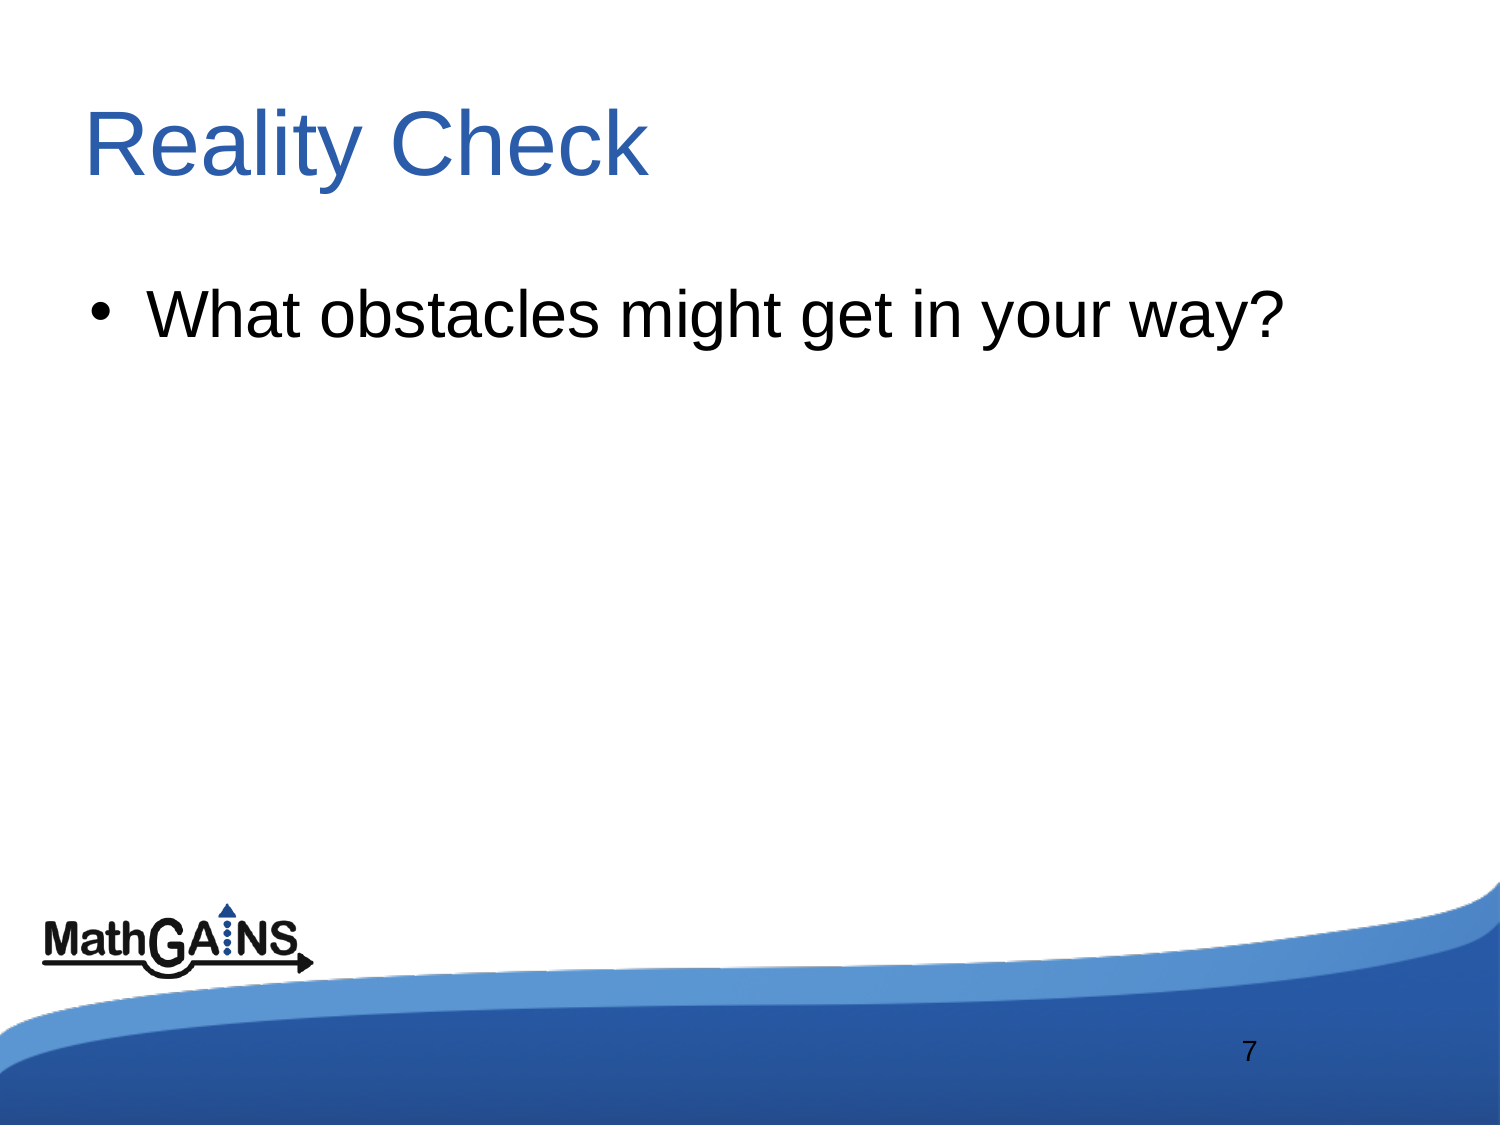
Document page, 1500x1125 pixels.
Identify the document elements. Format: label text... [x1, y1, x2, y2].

picture [0, 878, 1500, 1125]
slide_number 7 [1223, 1023, 1277, 1075]
list What obstacles might get in your way? [74, 261, 1426, 563]
title Reality Check [74, 14, 1426, 261]
